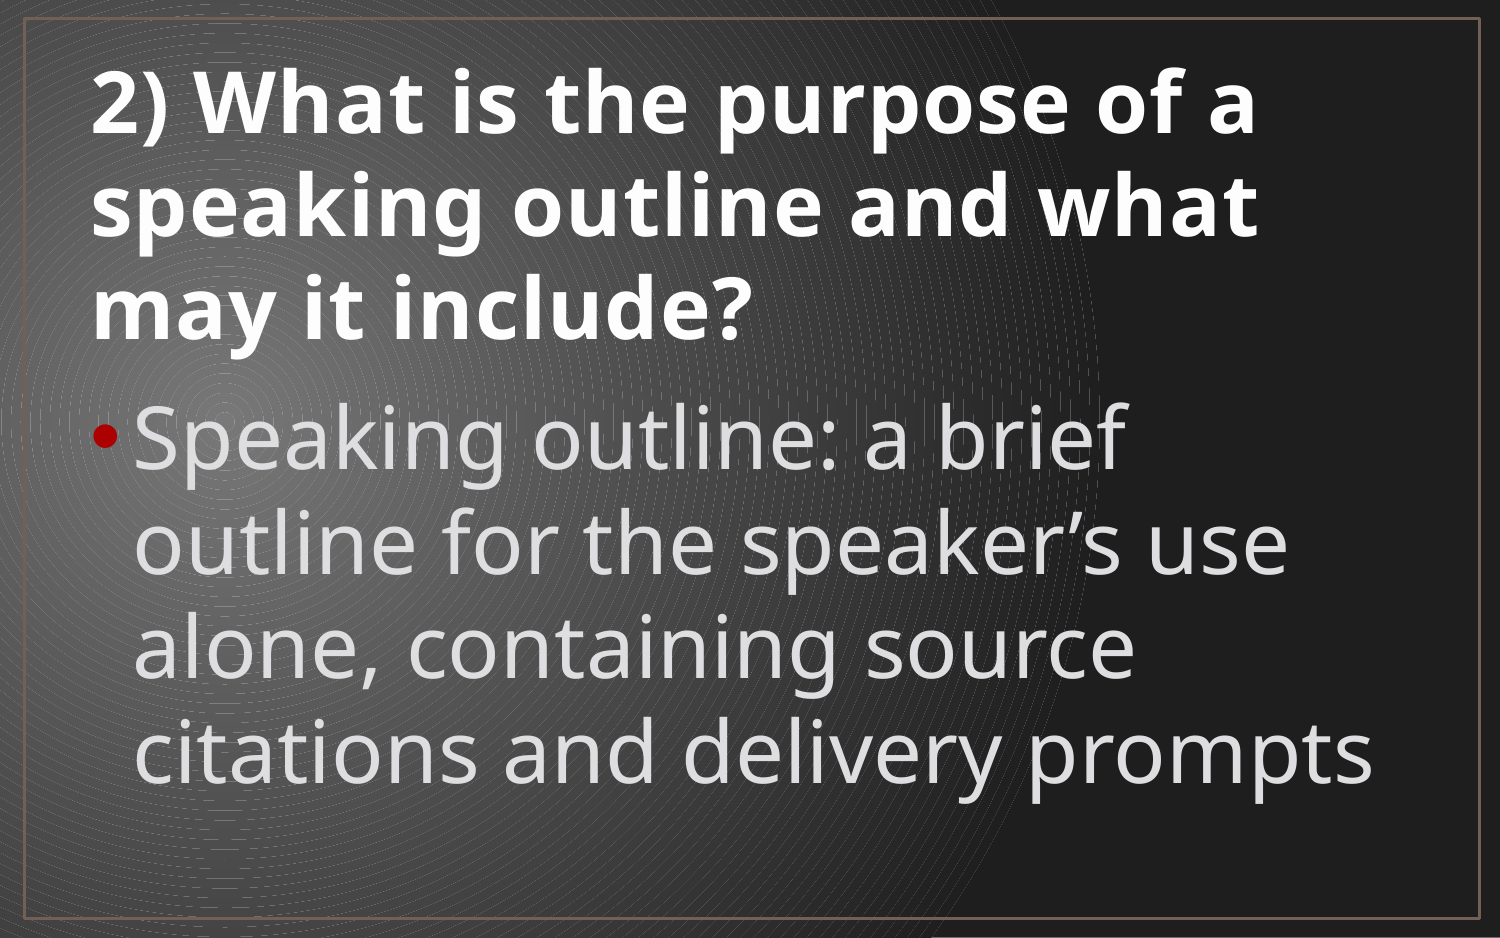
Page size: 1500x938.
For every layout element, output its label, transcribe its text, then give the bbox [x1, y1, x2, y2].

title 2) What is the purpose of a speaking outline and what may it include? [75, 37, 1425, 365]
list Speaking outline: a brief outline for the speaker’s use alone, containing source citations and delivery prompts [75, 375, 1425, 838]
